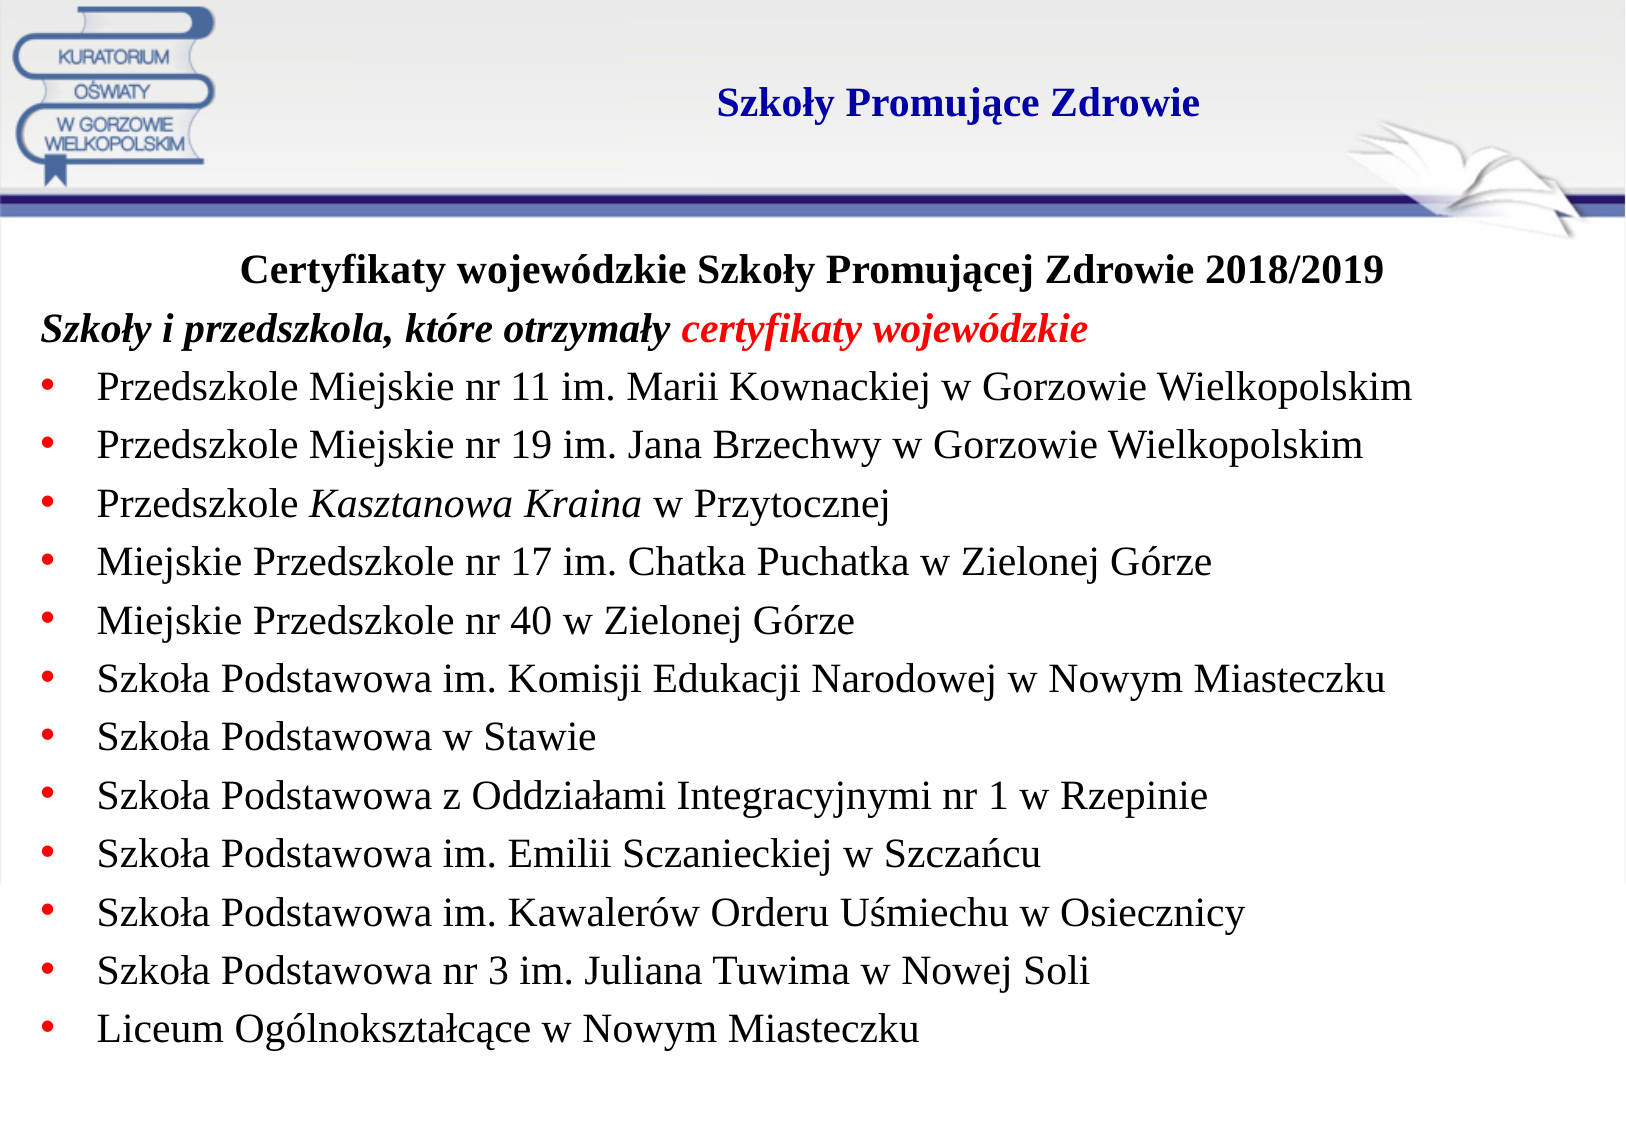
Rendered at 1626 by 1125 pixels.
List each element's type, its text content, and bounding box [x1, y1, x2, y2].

title Szkoły Promujące Zdrowie [317, 23, 1600, 176]
picture [0, 0, 1626, 1125]
list Certyfikaty wojewódzkie Szkoły Promującej Zdrowie 2018/2019 Szkoły i przedszkola, które otrzymały certyfikaty wojewódzkie Przedszkole Miejskie nr 11 im. Marii Kownackiej w Gorzowie Wielkopolskim Przedszkole Miejskie nr 19 im. Jana Brzechwy w Gorzowie Wielkopolskim Przedszkole Kasztanowa Kraina w Przytocznej Miejskie Przedszkole nr 17 im. Chatka Puchatka w Zielonej Górze Miejskie Przedszkole nr 40 w Zielonej Górze Szkoła Podstawowa im. Komisji Edukacji Narodowej w Nowym Miasteczku Szkoła Podstawowa w Stawie Szkoła Podstawowa z Oddziałami Integracyjnymi nr 1 w Rzepinie Szkoła Podstawowa im. Emilii Sczanieckiej w Szczańcu Szkoła Podstawowa im. Kawalerów Orderu Uśmiechu w Osiecznicy Szkoła Podstawowa nr 3 im. Juliana Tuwima w Nowej Soli Liceum Ogólnokształcące w Nowym Miasteczku [25, 234, 1600, 1106]
